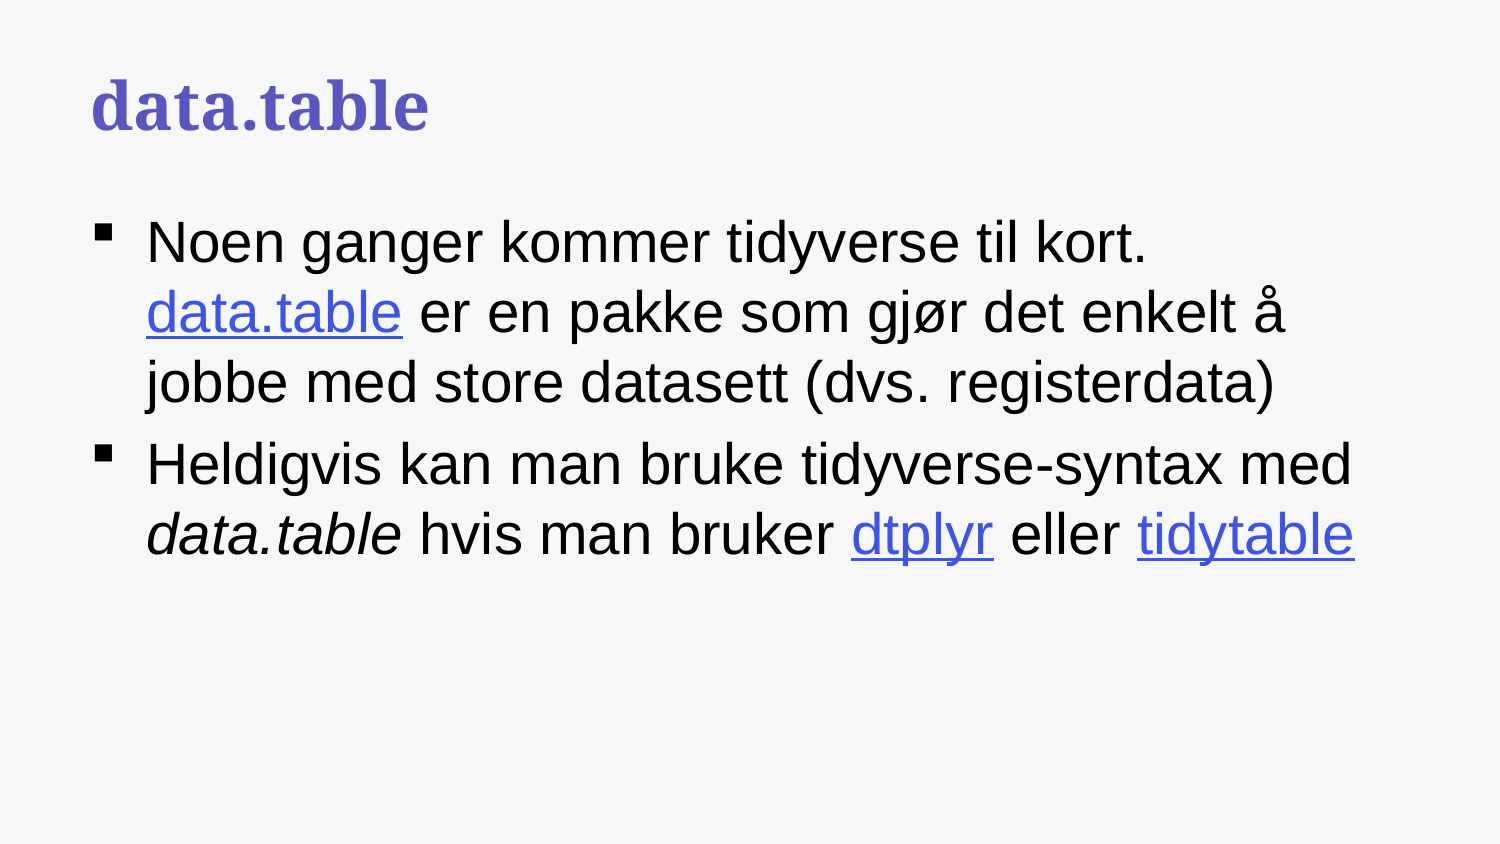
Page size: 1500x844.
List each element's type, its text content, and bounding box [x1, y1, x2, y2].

list Noen ganger kommer tidyverse til kort. data.table er en pakke som gjør det enkelt å jobbe med store datasett (dvs. registerdata) Heldigvis kan man bruke tidyverse-syntax med data.table hvis man bruker dtplyr eller tidytable [75, 196, 1425, 754]
title data.table [75, 33, 1425, 175]
